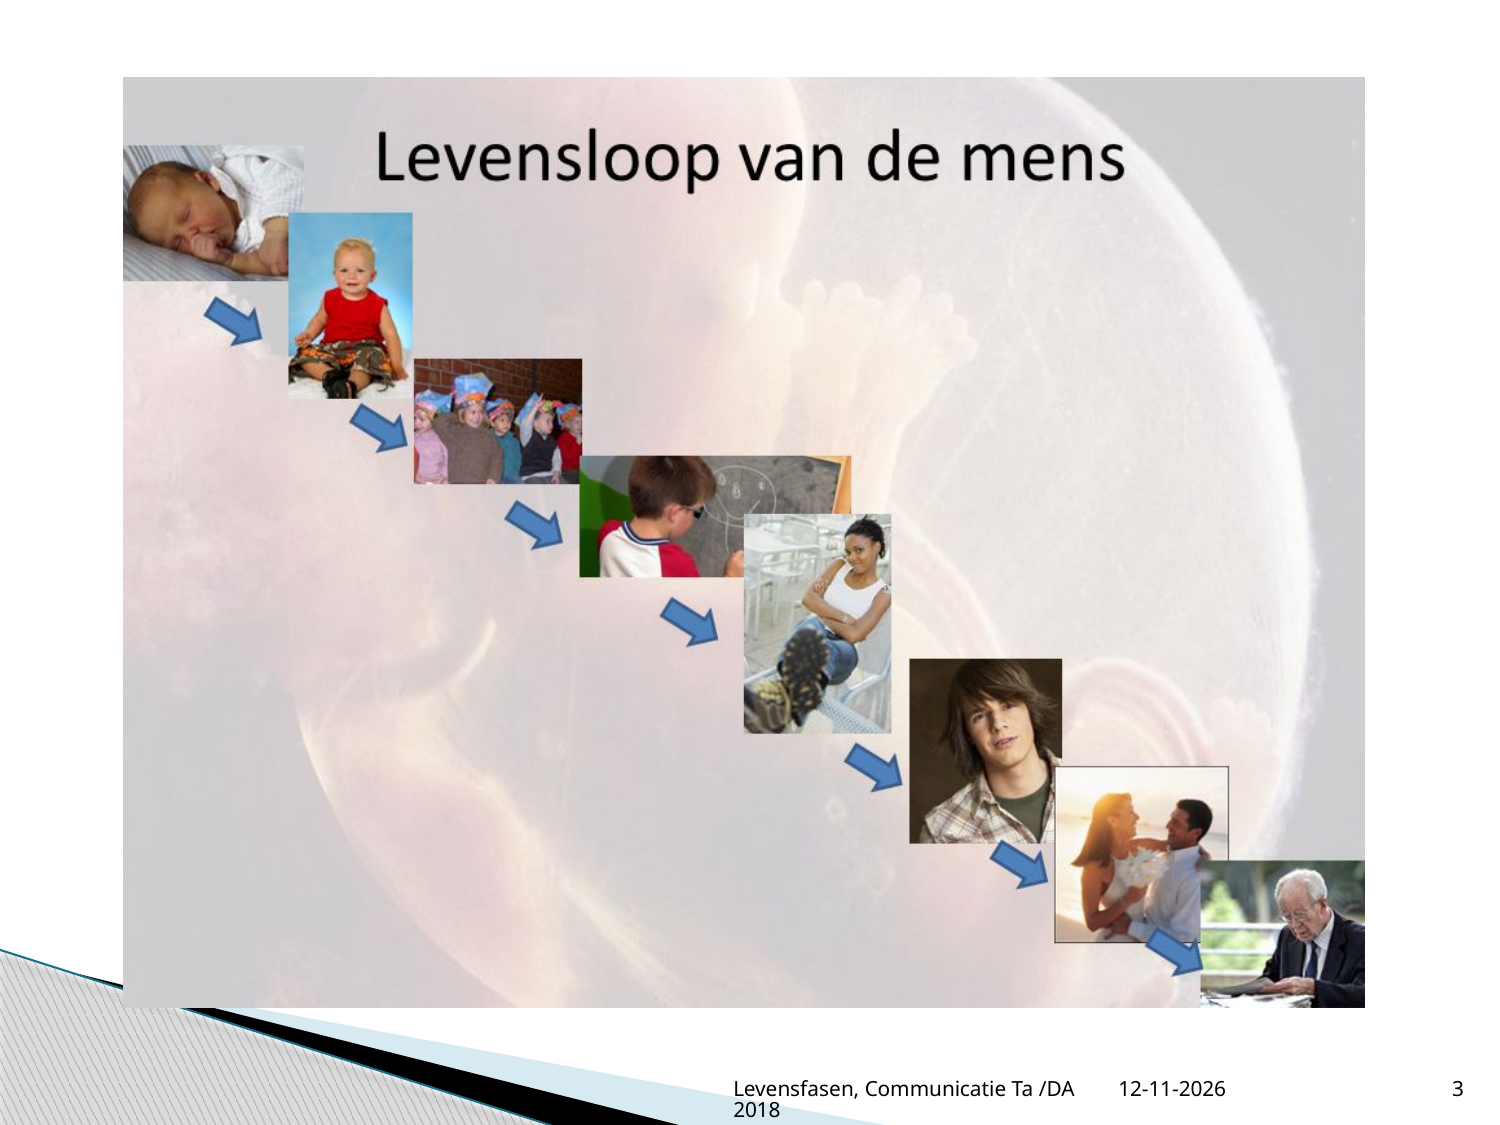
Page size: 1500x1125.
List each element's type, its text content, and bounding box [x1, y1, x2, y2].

slide_number 3 [1418, 1051, 1479, 1112]
picture [123, 77, 1365, 1008]
footer Levensfasen, Communicatie Ta /DA 2018 [718, 1051, 1105, 1112]
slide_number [1105, 1051, 1418, 1112]
